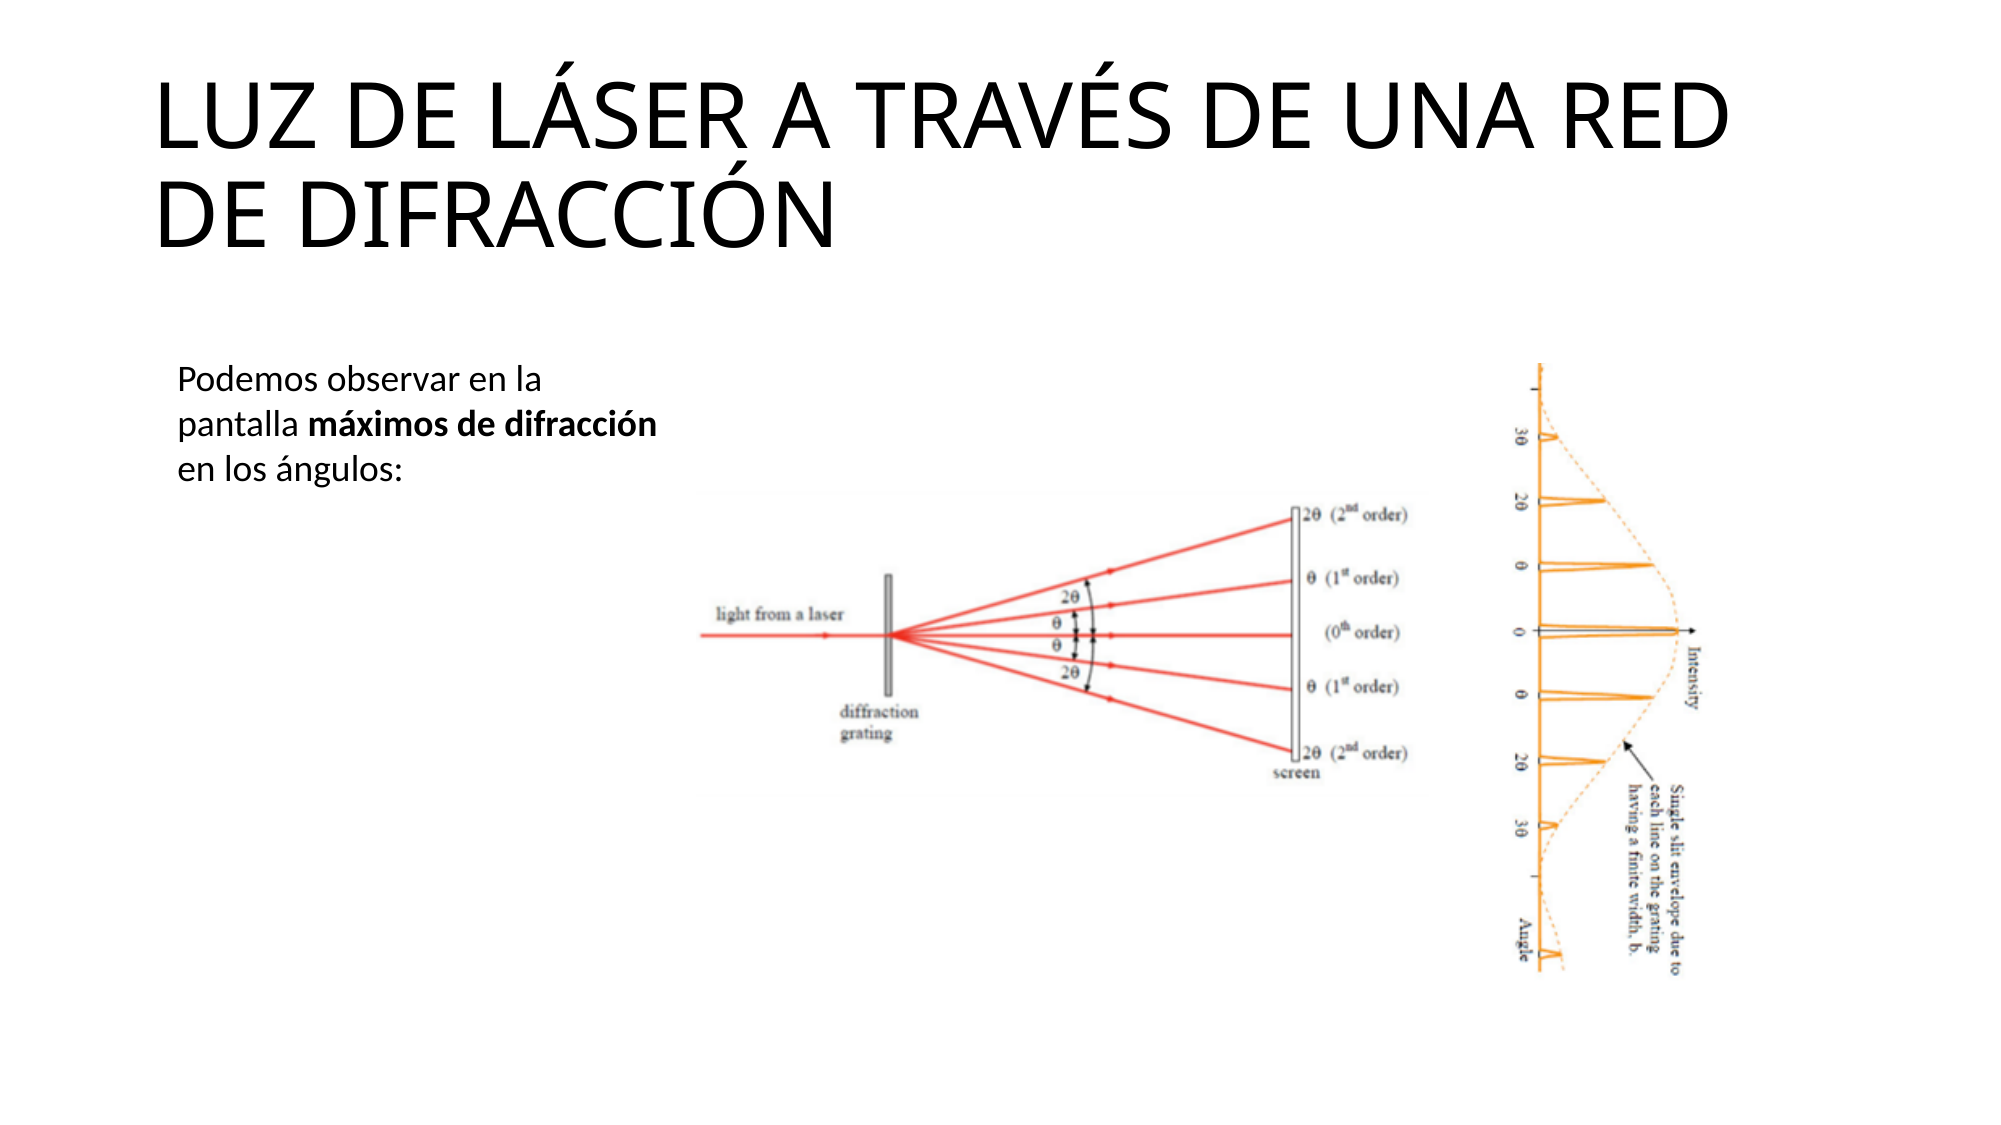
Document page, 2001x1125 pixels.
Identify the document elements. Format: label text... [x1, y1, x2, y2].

text_box Podemos observar en la pantalla máximos de difracción en los ángulos: [162, 346, 686, 497]
title LUZ DE LÁSER A TRAVÉS DE UNA RED DE DIFRACCIÓN [137, 59, 1863, 278]
picture [696, 363, 1763, 997]
